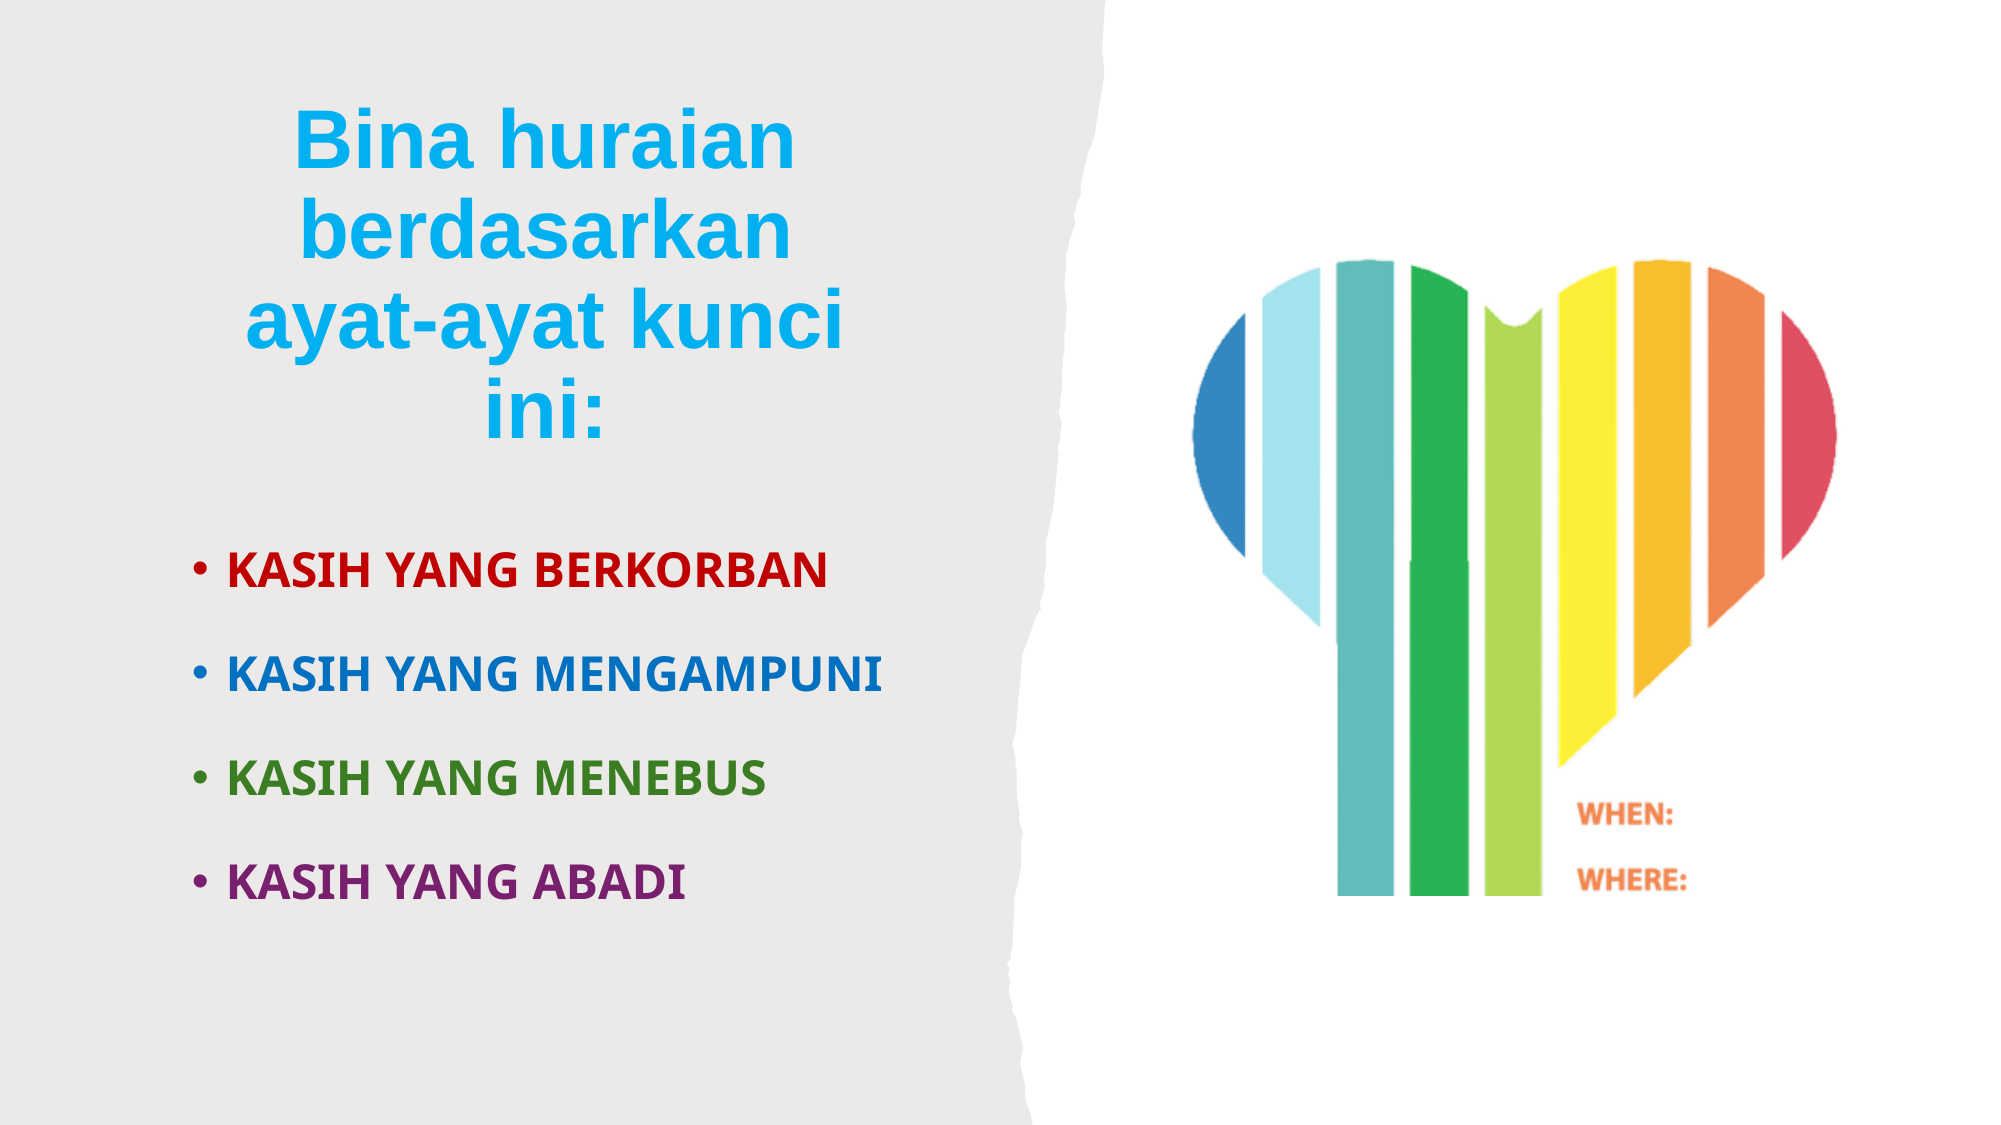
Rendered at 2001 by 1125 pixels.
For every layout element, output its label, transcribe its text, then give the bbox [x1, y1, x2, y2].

list KASIH YANG BERKORBAN KASIH YANG MENGAMPUNI KASIH YANG MENEBUS KASIH YANG ABADI [176, 502, 905, 982]
title Bina huraian berdasarkan ayat-ayat kunci ini: [186, 217, 905, 436]
text_box [1010, 0, 2000, 1125]
picture [1128, 232, 1907, 897]
text_box [0, 0, 1108, 1125]
